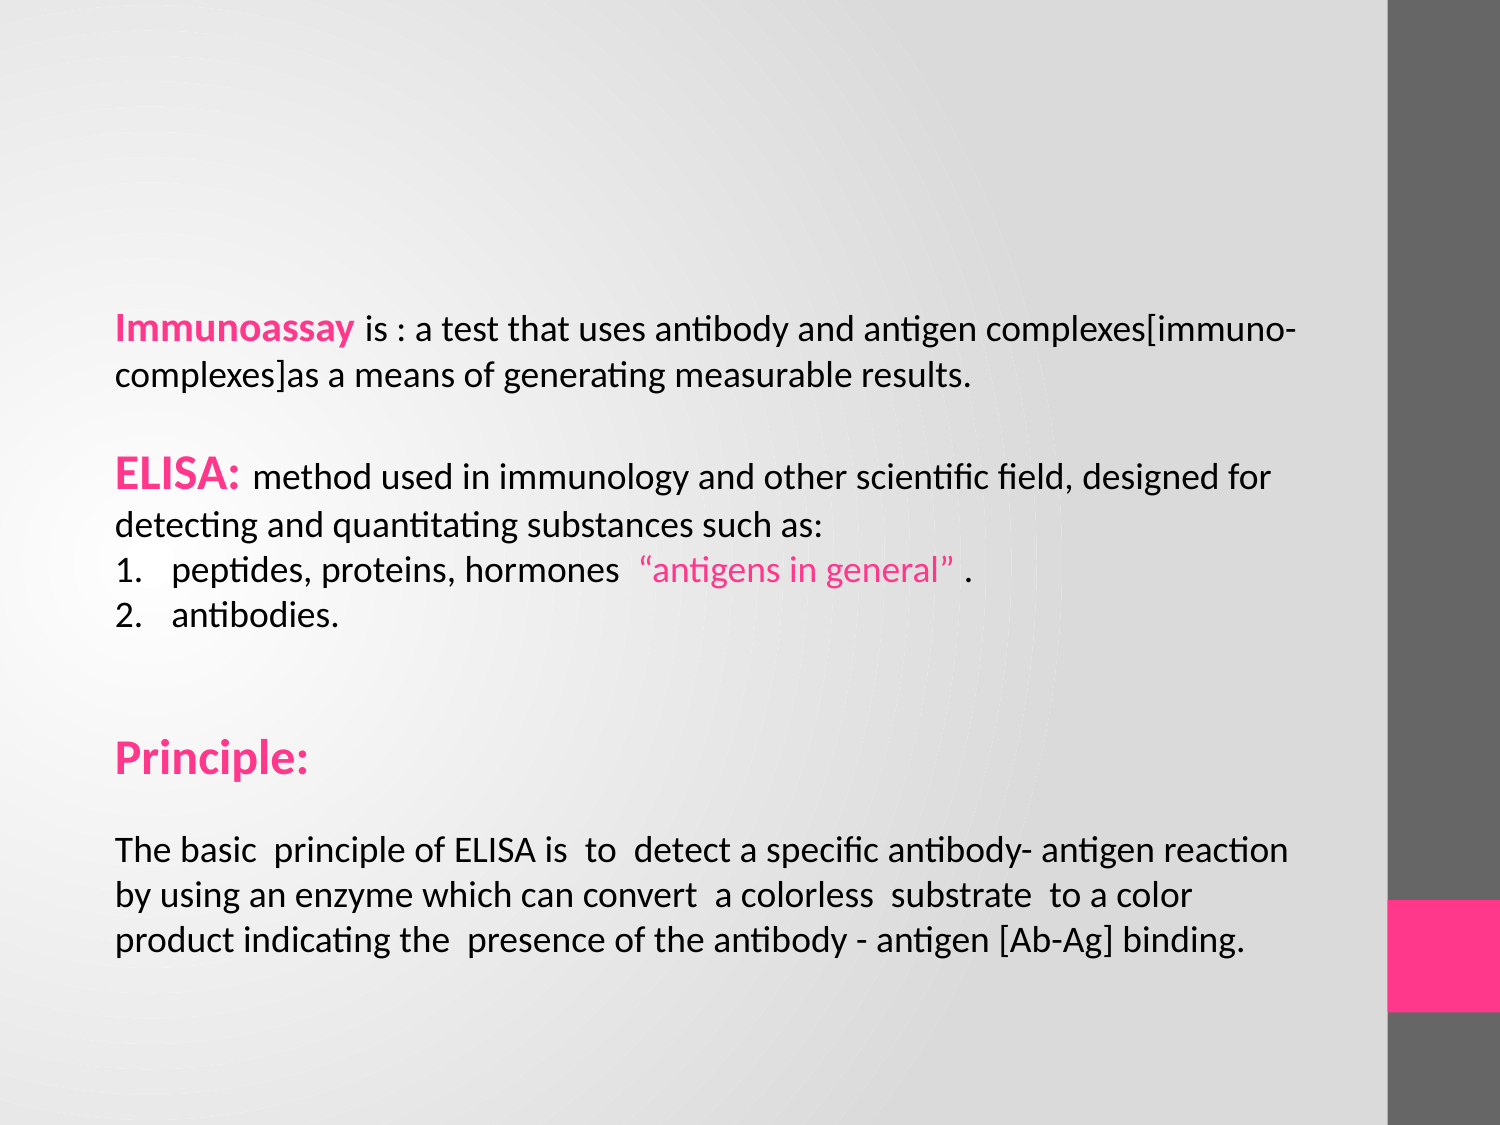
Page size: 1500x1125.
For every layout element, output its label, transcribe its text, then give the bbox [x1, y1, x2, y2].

text_box Immunoassay is : a test that uses antibody and antigen complexes[immuno-complexes]as a means of generating measurable results. ELISA: method used in immunology and other scientific field, designed for detecting and quantitating substances such as: peptides, proteins, hormones “antigens in general” . antibodies. Principle: The basic principle of ELISA is to detect a specific antibody- antigen reaction by using an enzyme which can convert a colorless substrate to a color product indicating the presence of the antibody - antigen [Ab-Ag] binding. [100, 292, 1329, 968]
